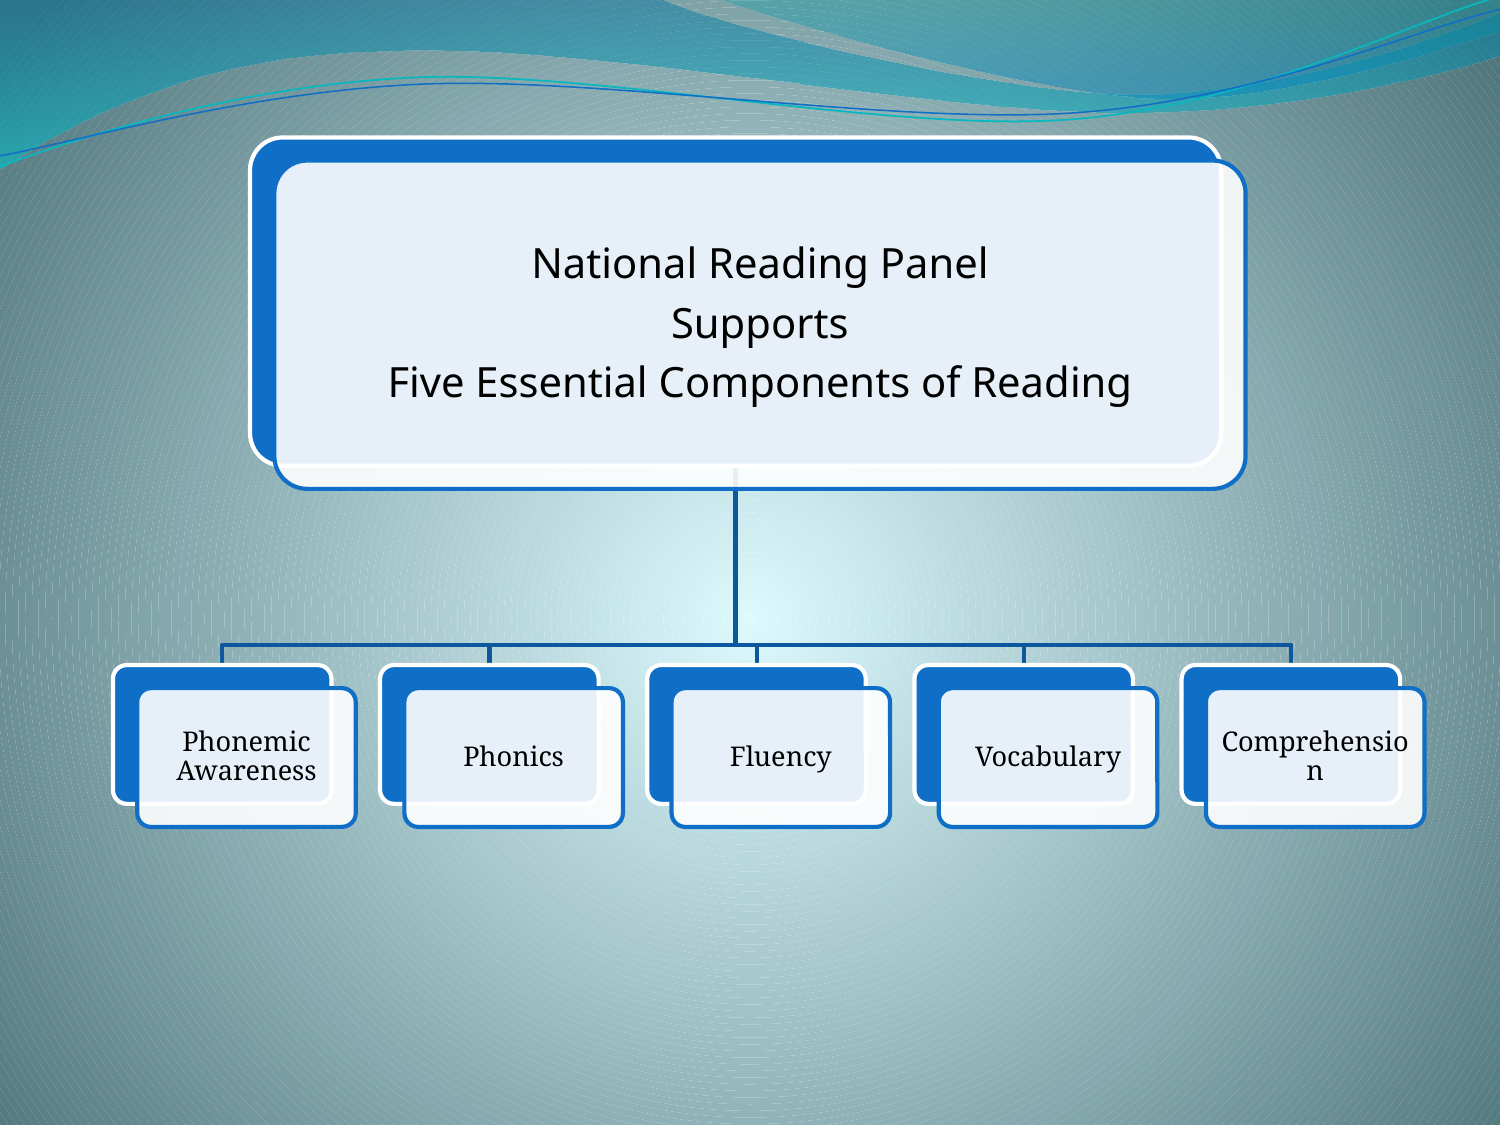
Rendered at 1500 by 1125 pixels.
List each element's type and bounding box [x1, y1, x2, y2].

text_box [111, 86, 1426, 1013]
